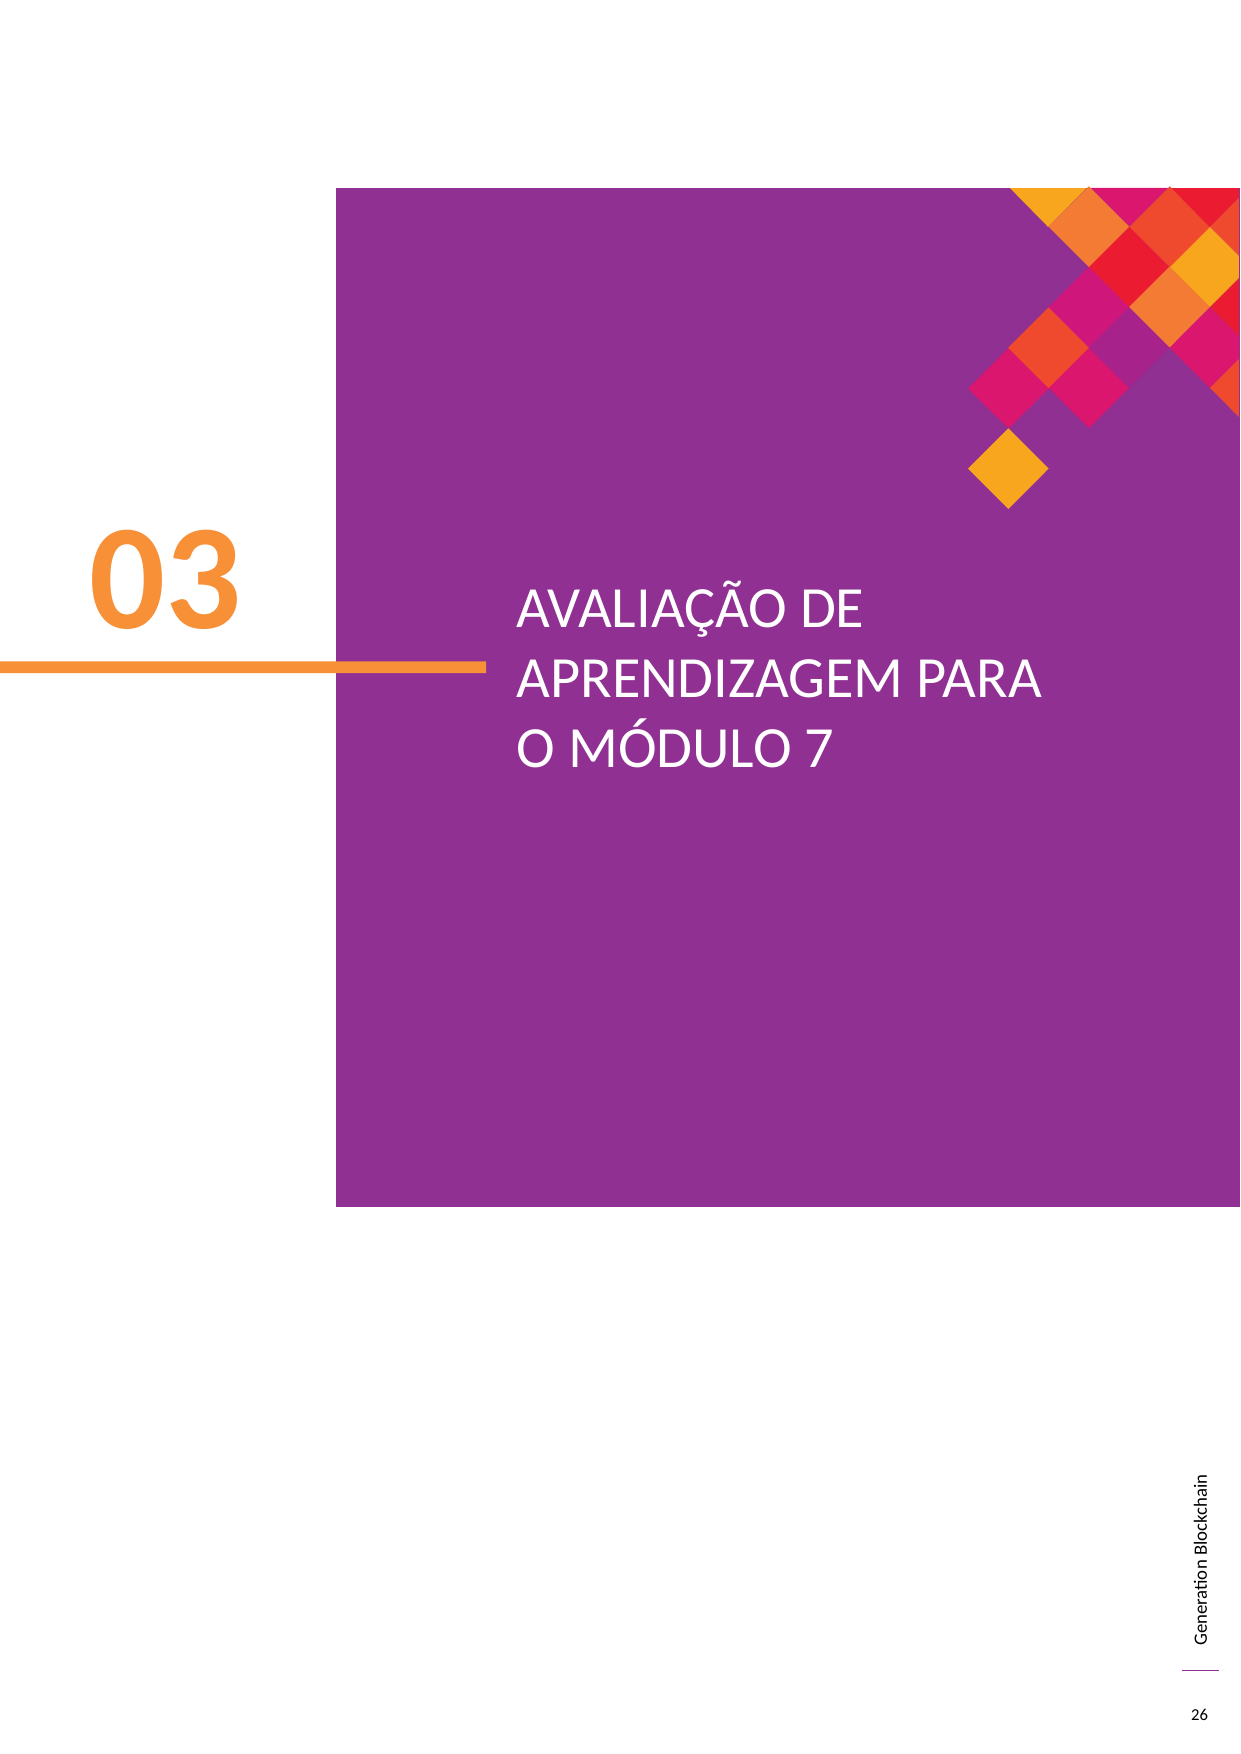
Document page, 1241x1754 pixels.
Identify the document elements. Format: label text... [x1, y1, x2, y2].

slide_number 176 [1170, 1692, 1229, 1736]
list AVALIAÇÃO DE APRENDIZAGEM PARA O MÓDULO 7 [501, 562, 1074, 740]
list 03 [74, 471, 375, 727]
